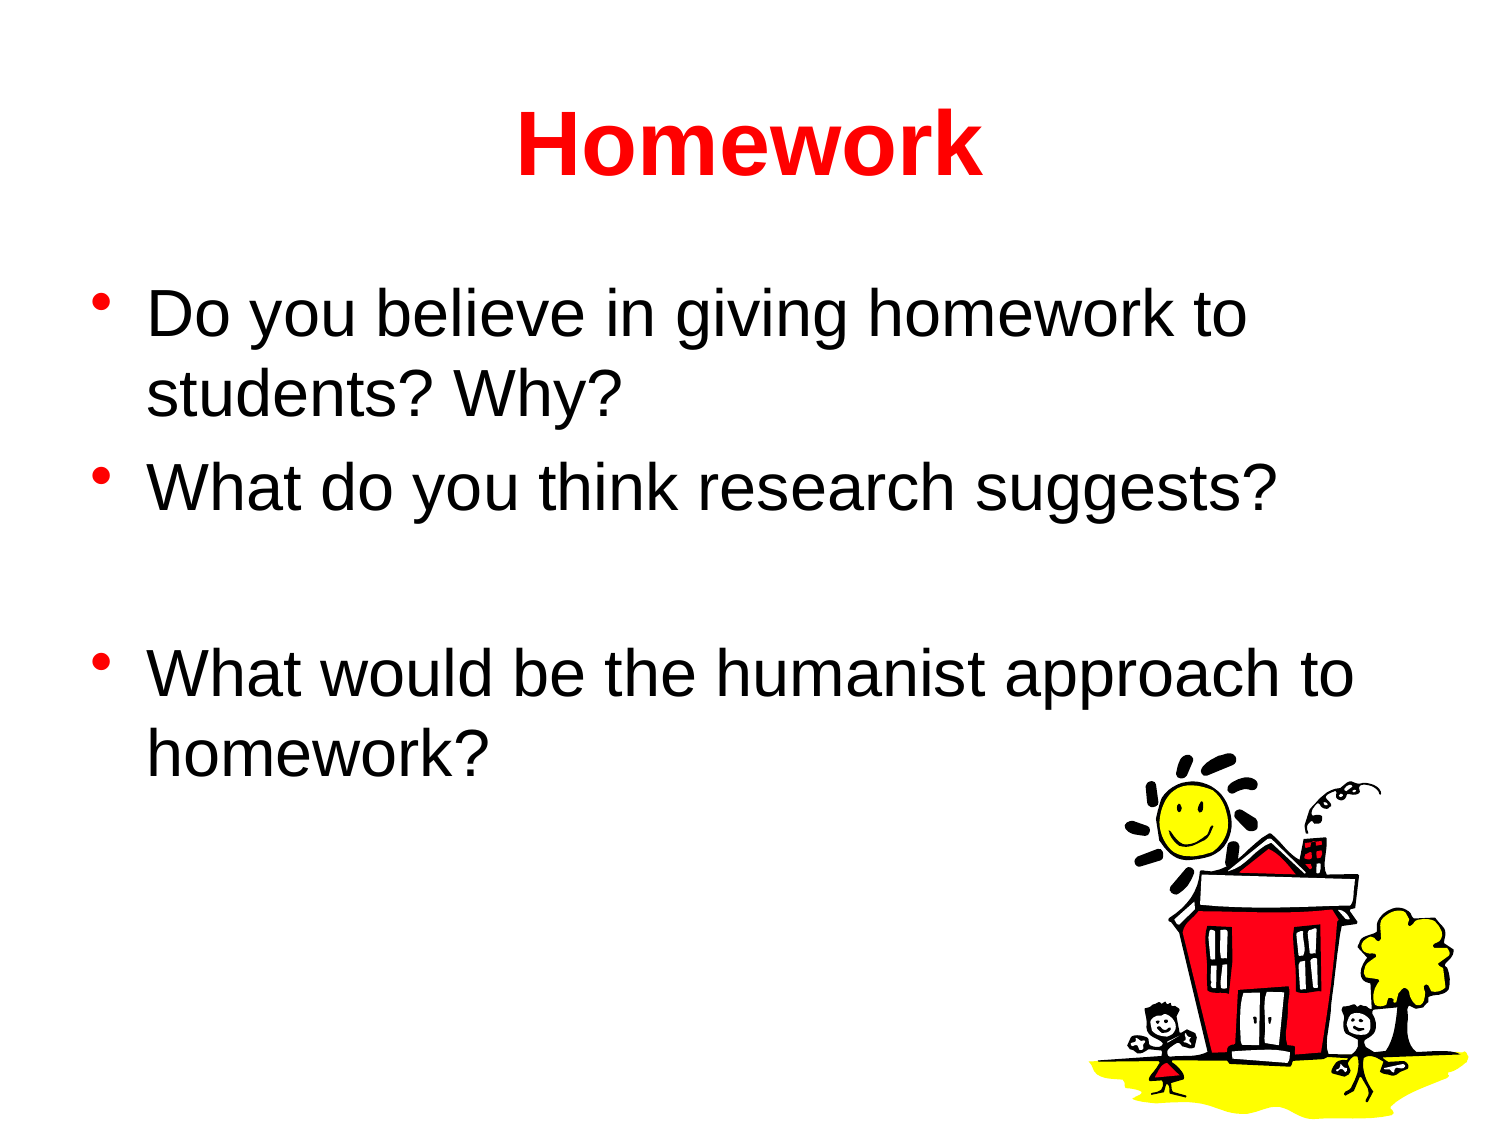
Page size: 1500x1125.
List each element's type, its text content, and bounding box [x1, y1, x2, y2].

list Do you believe in giving homework to students? Why? What do you think research suggests? What would be the humanist approach to homework? [74, 262, 1426, 1006]
title Homework [74, 44, 1426, 233]
